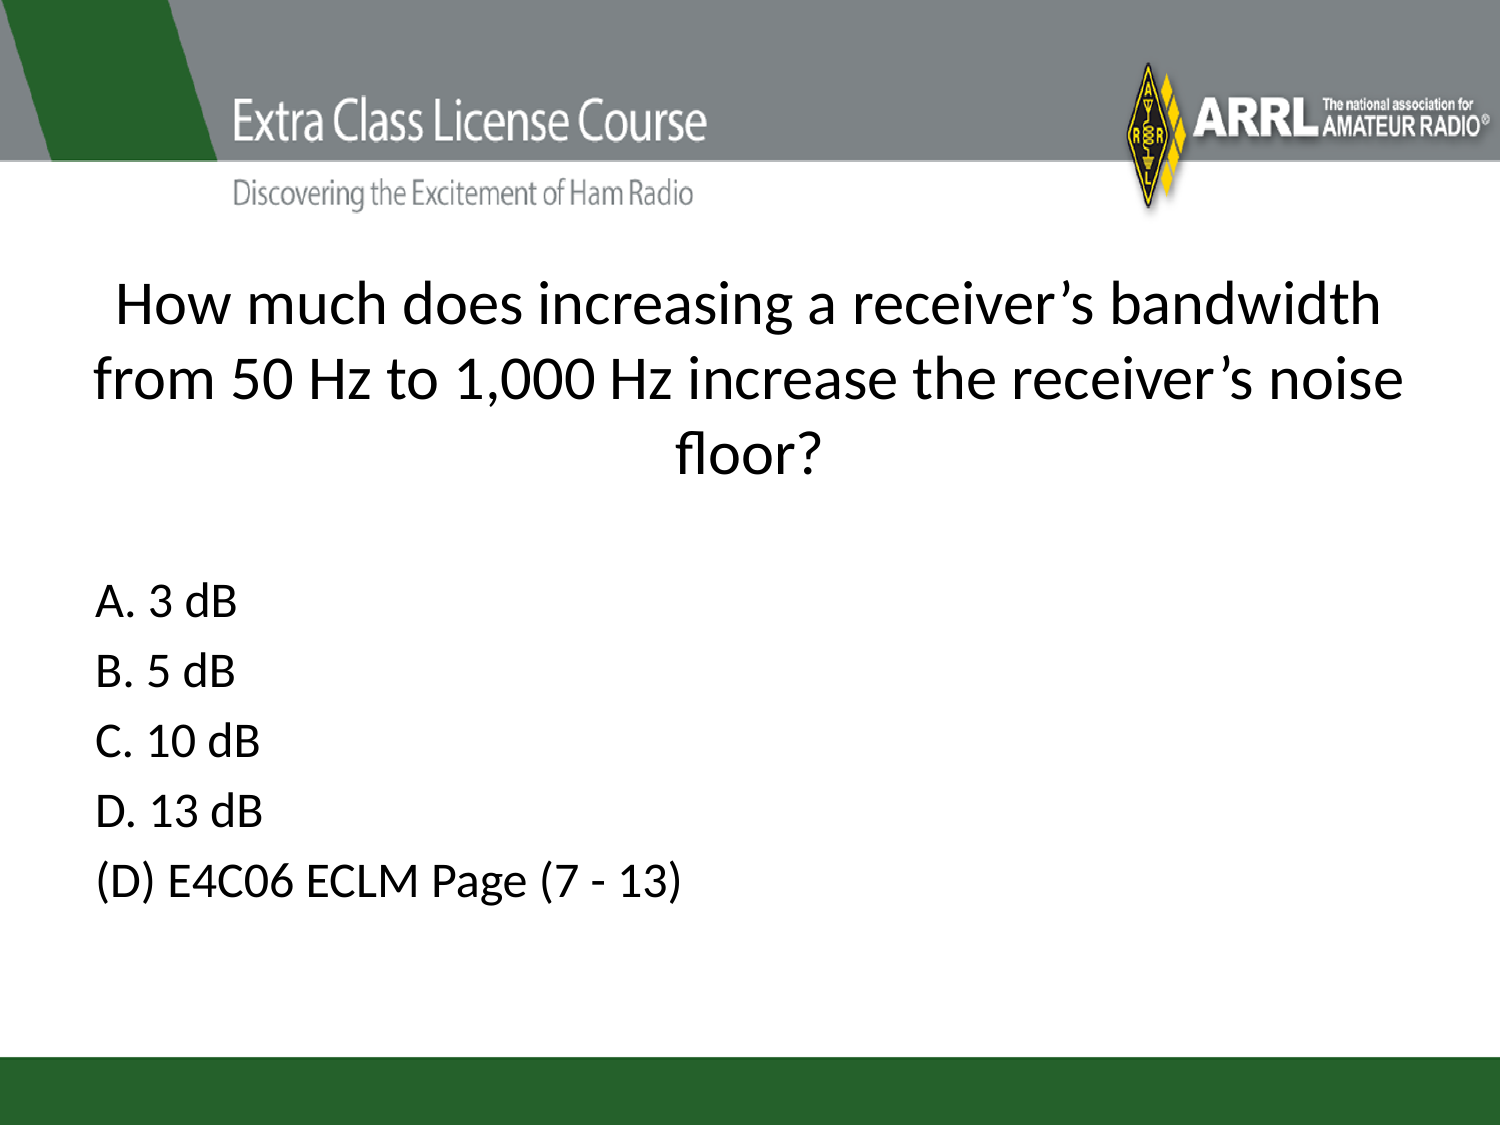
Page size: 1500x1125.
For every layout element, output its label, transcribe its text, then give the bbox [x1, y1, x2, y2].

title How much does increasing a receiver’s bandwidth from 50 Hz to 1,000 Hz increase the receiver’s noise floor? [75, 254, 1425, 435]
picture [0, 0, 1500, 1125]
list A. 3 dB B. 5 dB C. 10 dB D. 13 dB (D) E4C06 ECLM Page (7 - 13) [80, 559, 1431, 935]
